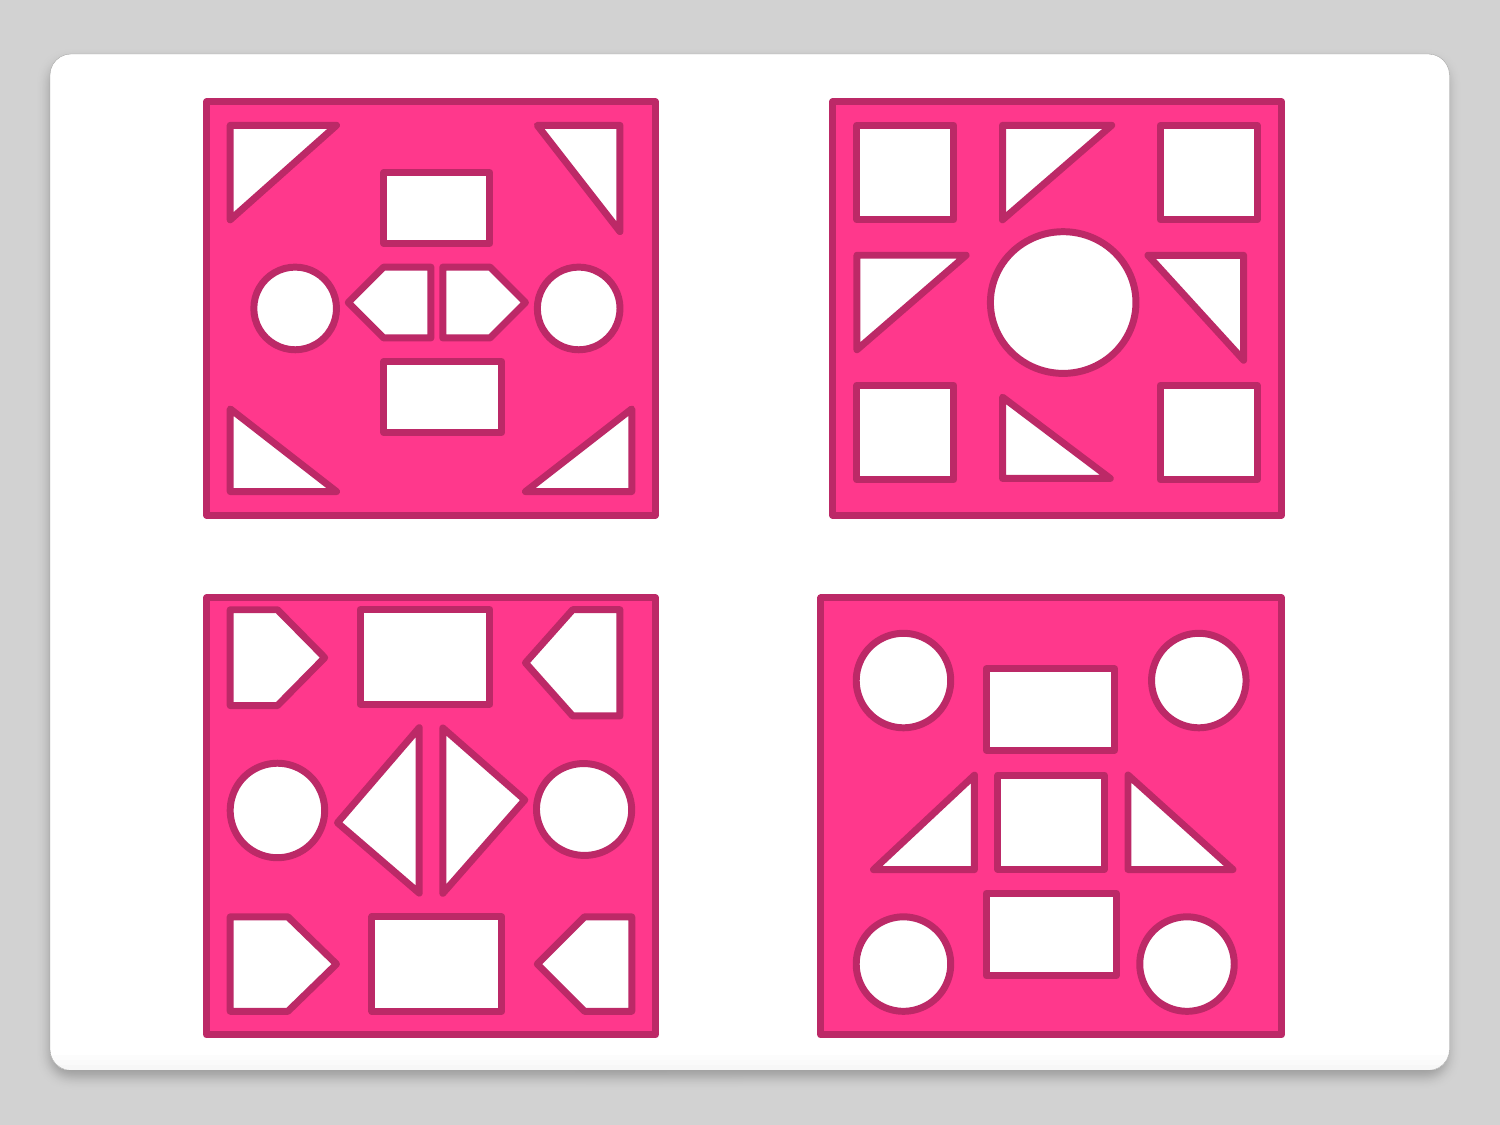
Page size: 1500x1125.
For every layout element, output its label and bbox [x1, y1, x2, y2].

text_box [206, 101, 656, 516]
text_box [206, 597, 656, 1036]
text_box [832, 101, 1282, 516]
text_box [820, 597, 1282, 1036]
